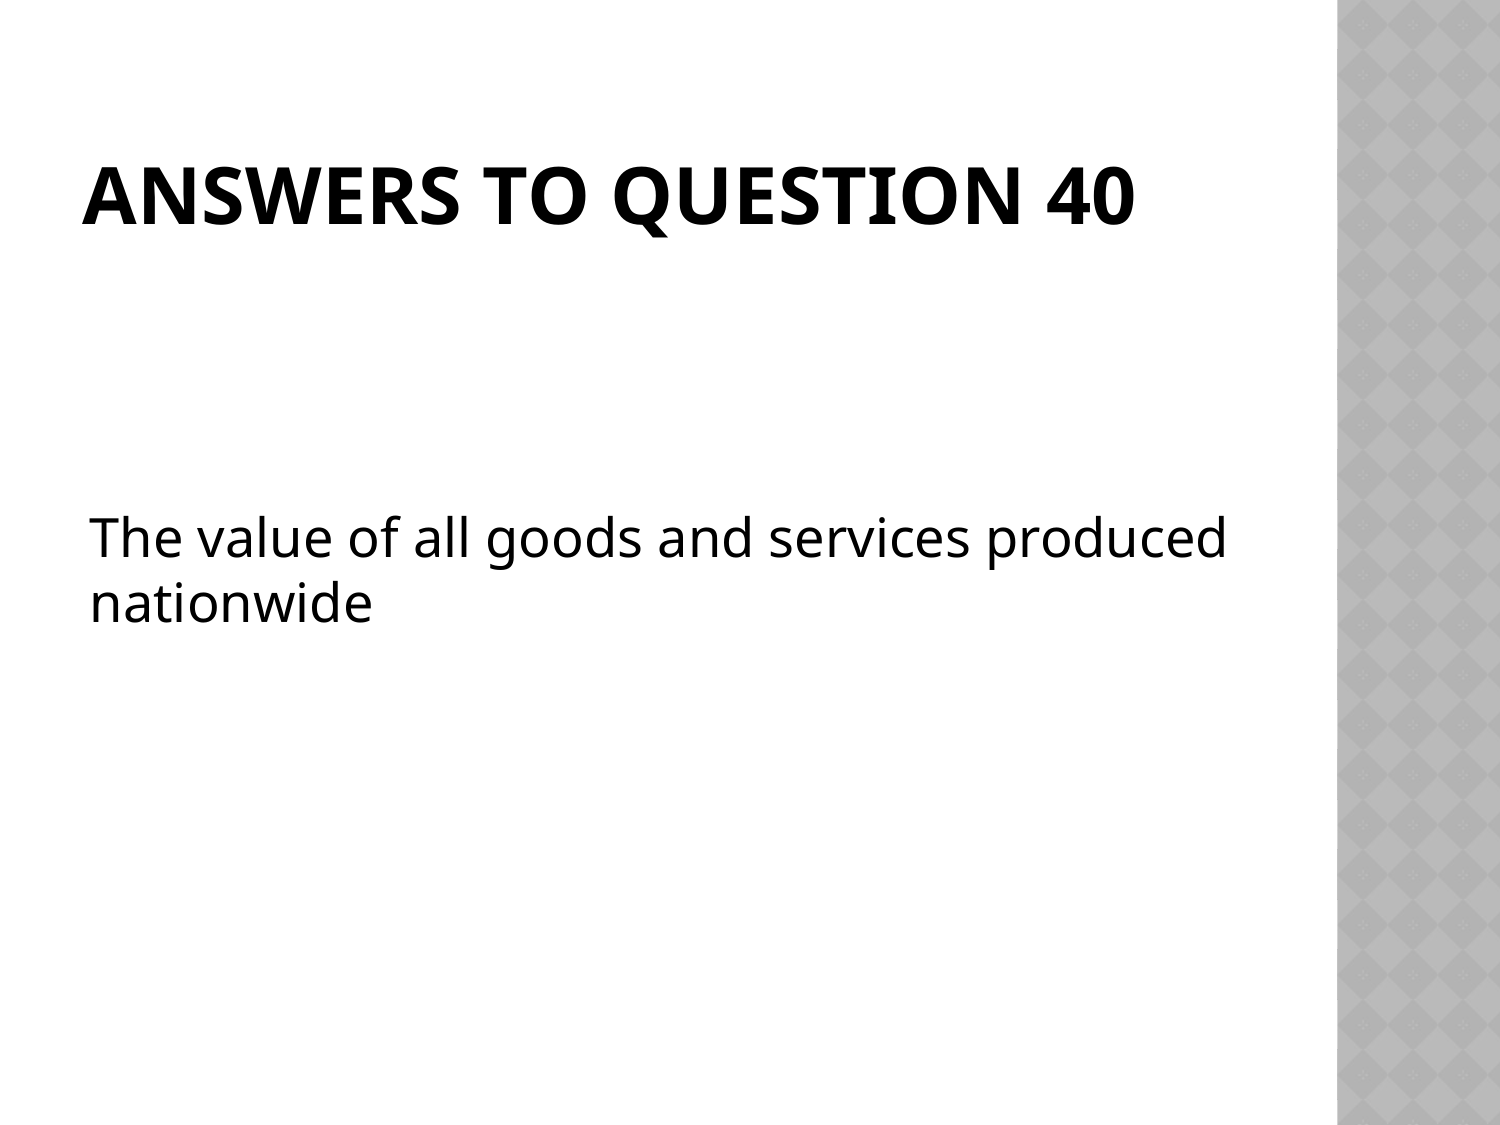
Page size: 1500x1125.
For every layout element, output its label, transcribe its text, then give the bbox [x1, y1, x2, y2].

title Answers to Question 40 [75, 52, 1263, 240]
list The value of all goods and services produced nationwide [75, 264, 1263, 1059]
